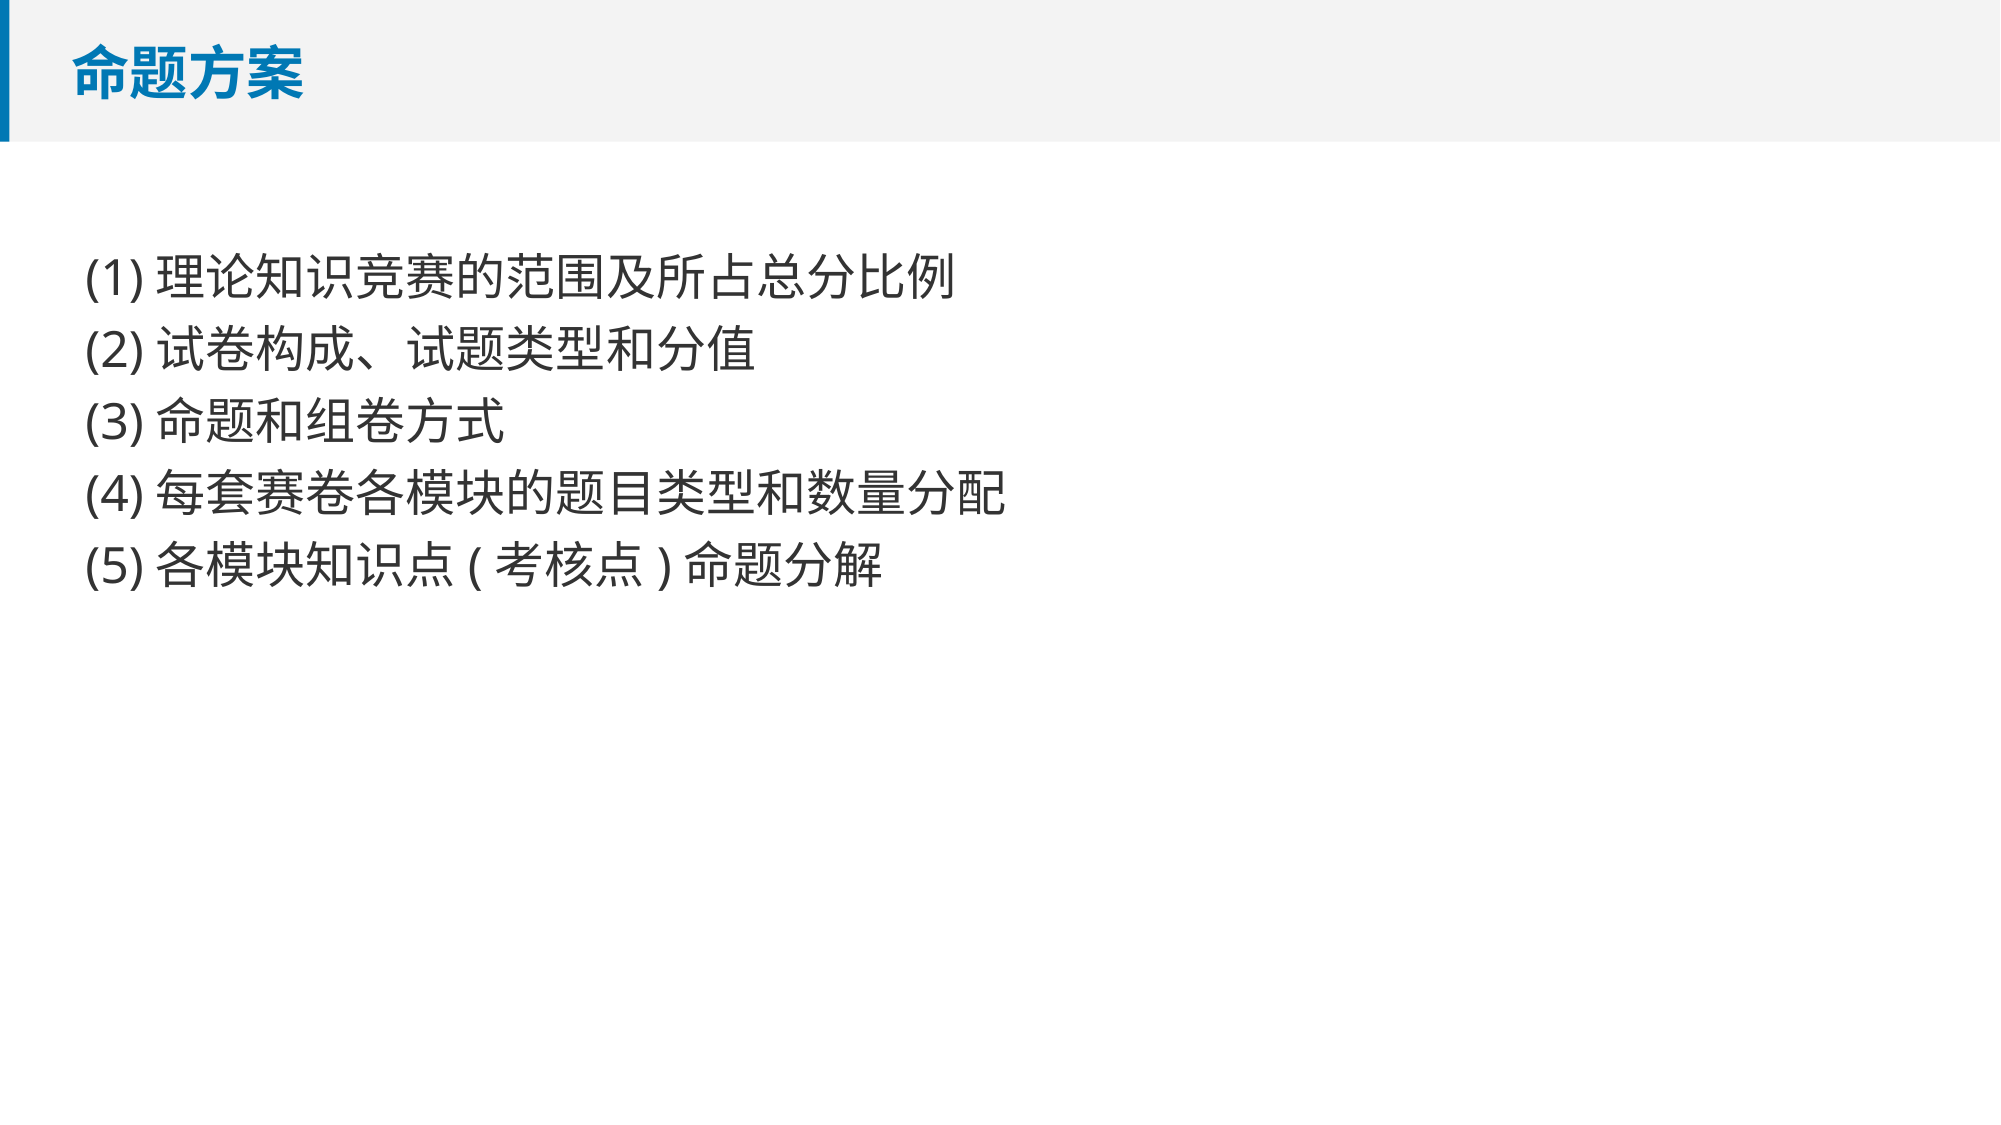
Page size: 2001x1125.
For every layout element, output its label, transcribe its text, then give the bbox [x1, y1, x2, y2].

title 命题方案 [56, 26, 1589, 116]
text_box (1)理论知识竞赛的范围及所占总分比例 (2)试卷构成、试题类型和分值 (3)命题和组卷方式 (4)每套赛卷各模块的题目类型和数量分配 (5)各模块知识点(考核点)命题分解 [85, 233, 1959, 1077]
